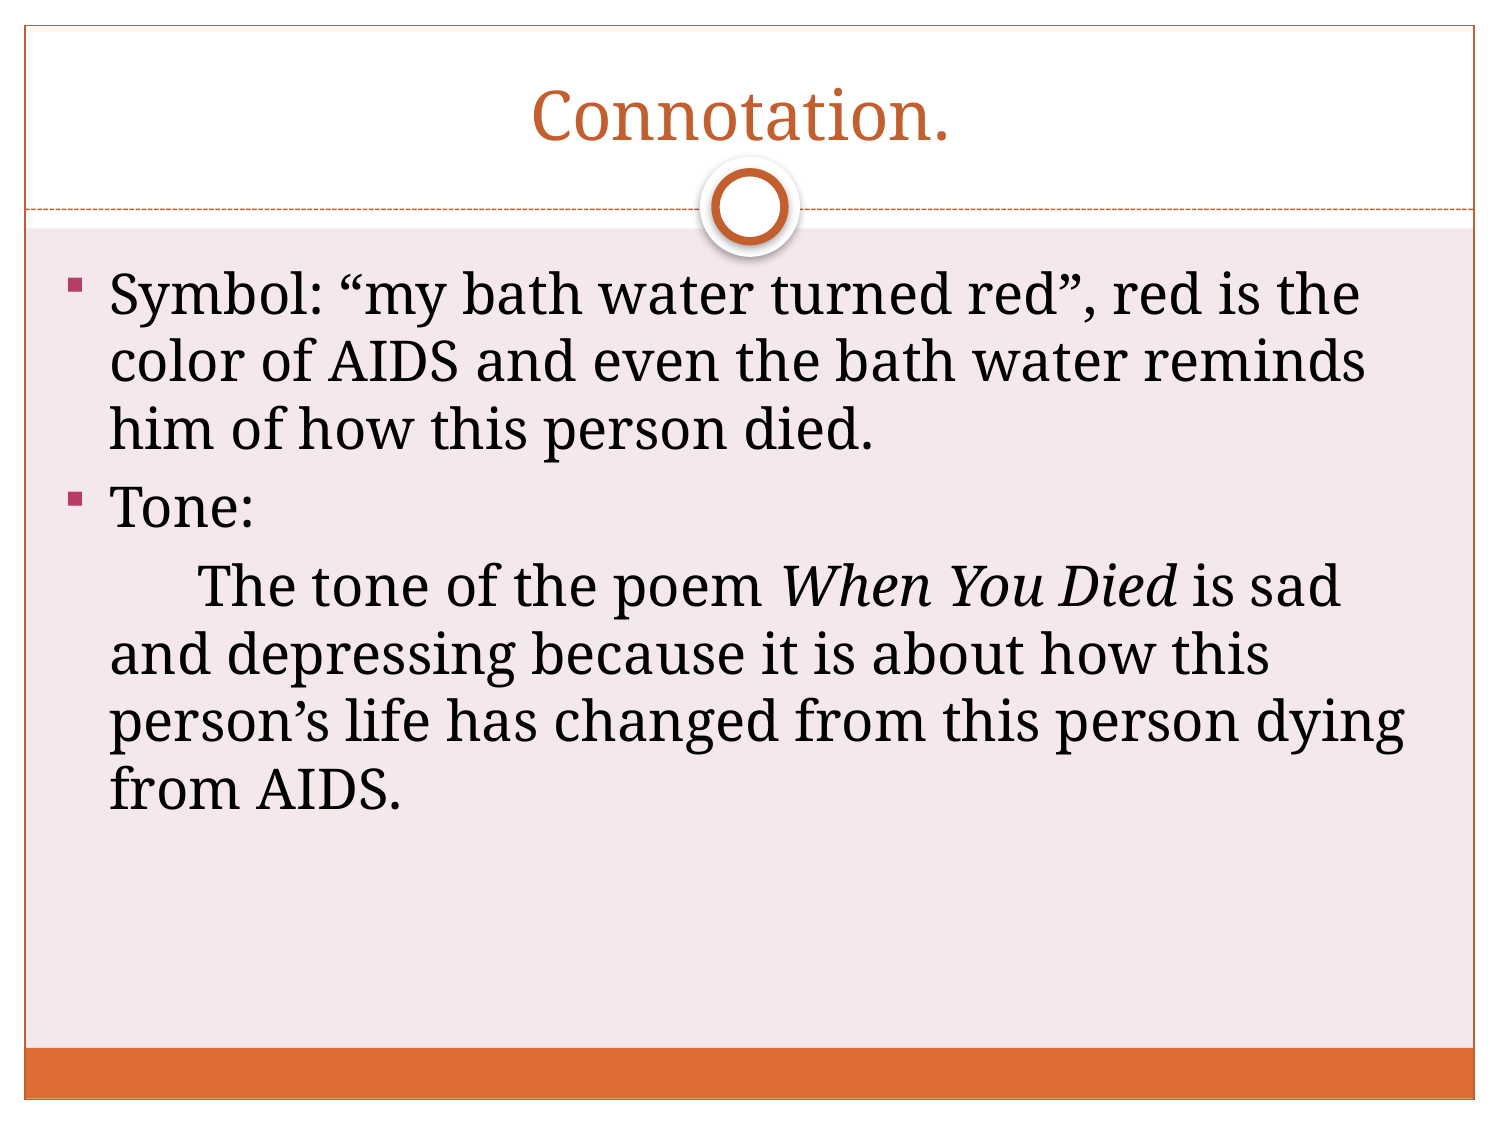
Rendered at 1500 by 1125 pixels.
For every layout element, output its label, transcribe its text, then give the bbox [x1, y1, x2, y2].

title Connotation. [49, 37, 1450, 162]
list Symbol: “my bath water turned red”, red is the color of AIDS and even the bath water reminds him of how this person died. Tone: The tone of the poem When You Died is sad and depressing because it is about how this person’s life has changed from this person dying from AIDS. [49, 250, 1445, 1001]
